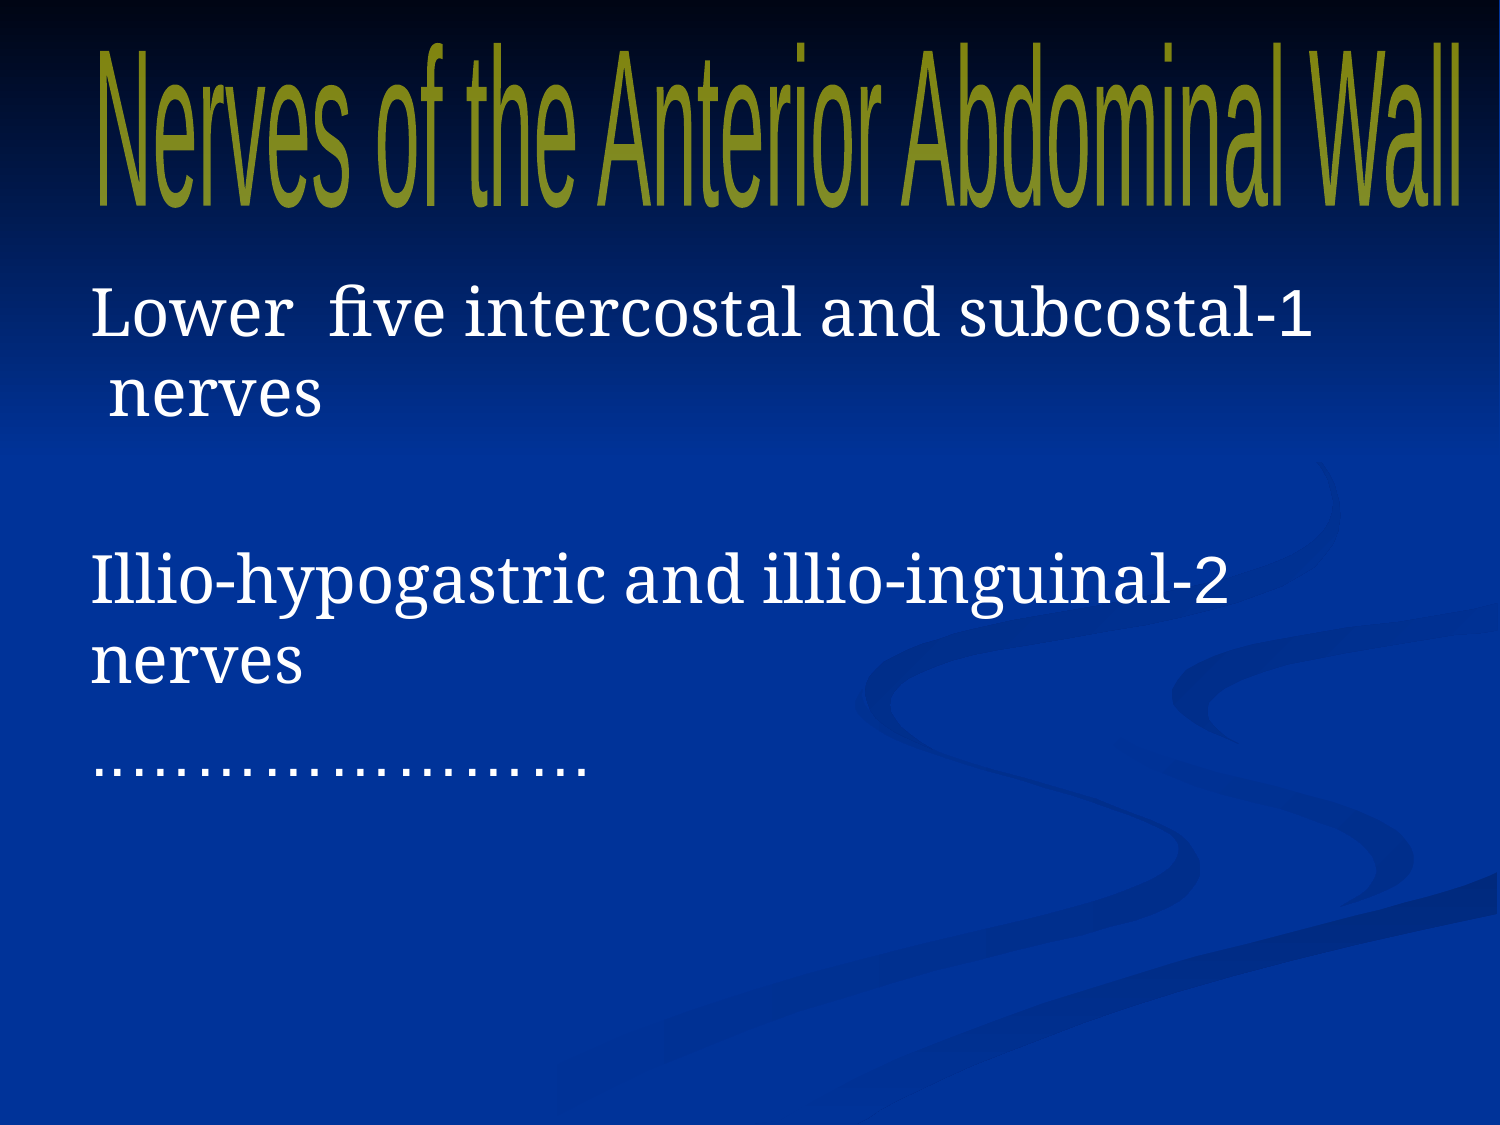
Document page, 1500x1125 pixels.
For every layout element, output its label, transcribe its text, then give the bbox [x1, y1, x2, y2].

list 1-Lower five intercostal and subcostal nerves 2-Illio-hypogastric and illio-inguinal nerves ………………….. [75, 262, 1425, 1005]
